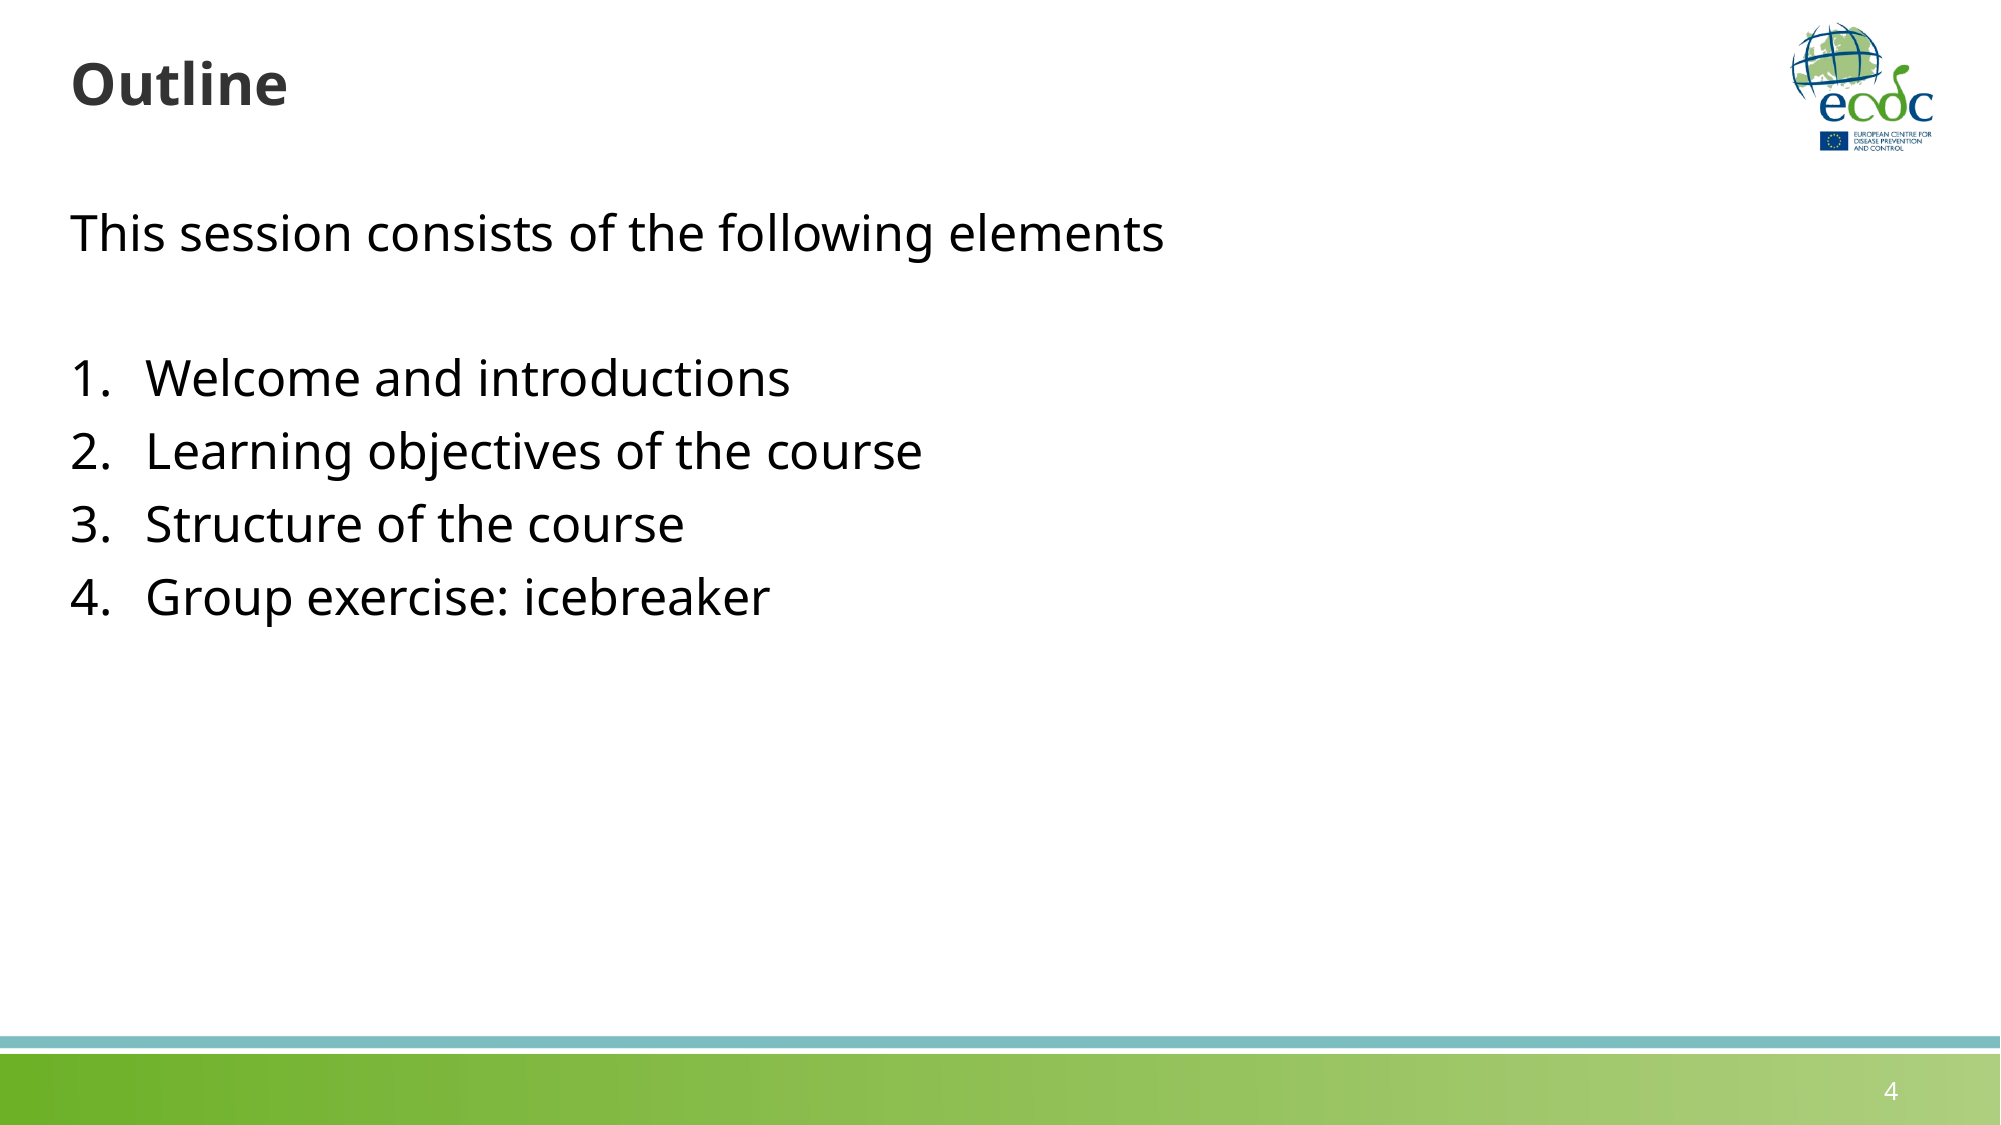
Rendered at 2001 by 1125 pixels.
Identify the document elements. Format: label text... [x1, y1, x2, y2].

list This session consists of the following elements Welcome and introductions Learning objectives of the course Structure of the course Group exercise: icebreaker [70, 207, 1936, 1025]
slide_number 4 [1494, 1062, 1914, 1123]
title Outline [70, 54, 1764, 186]
picture [0, 0, 2000, 1125]
